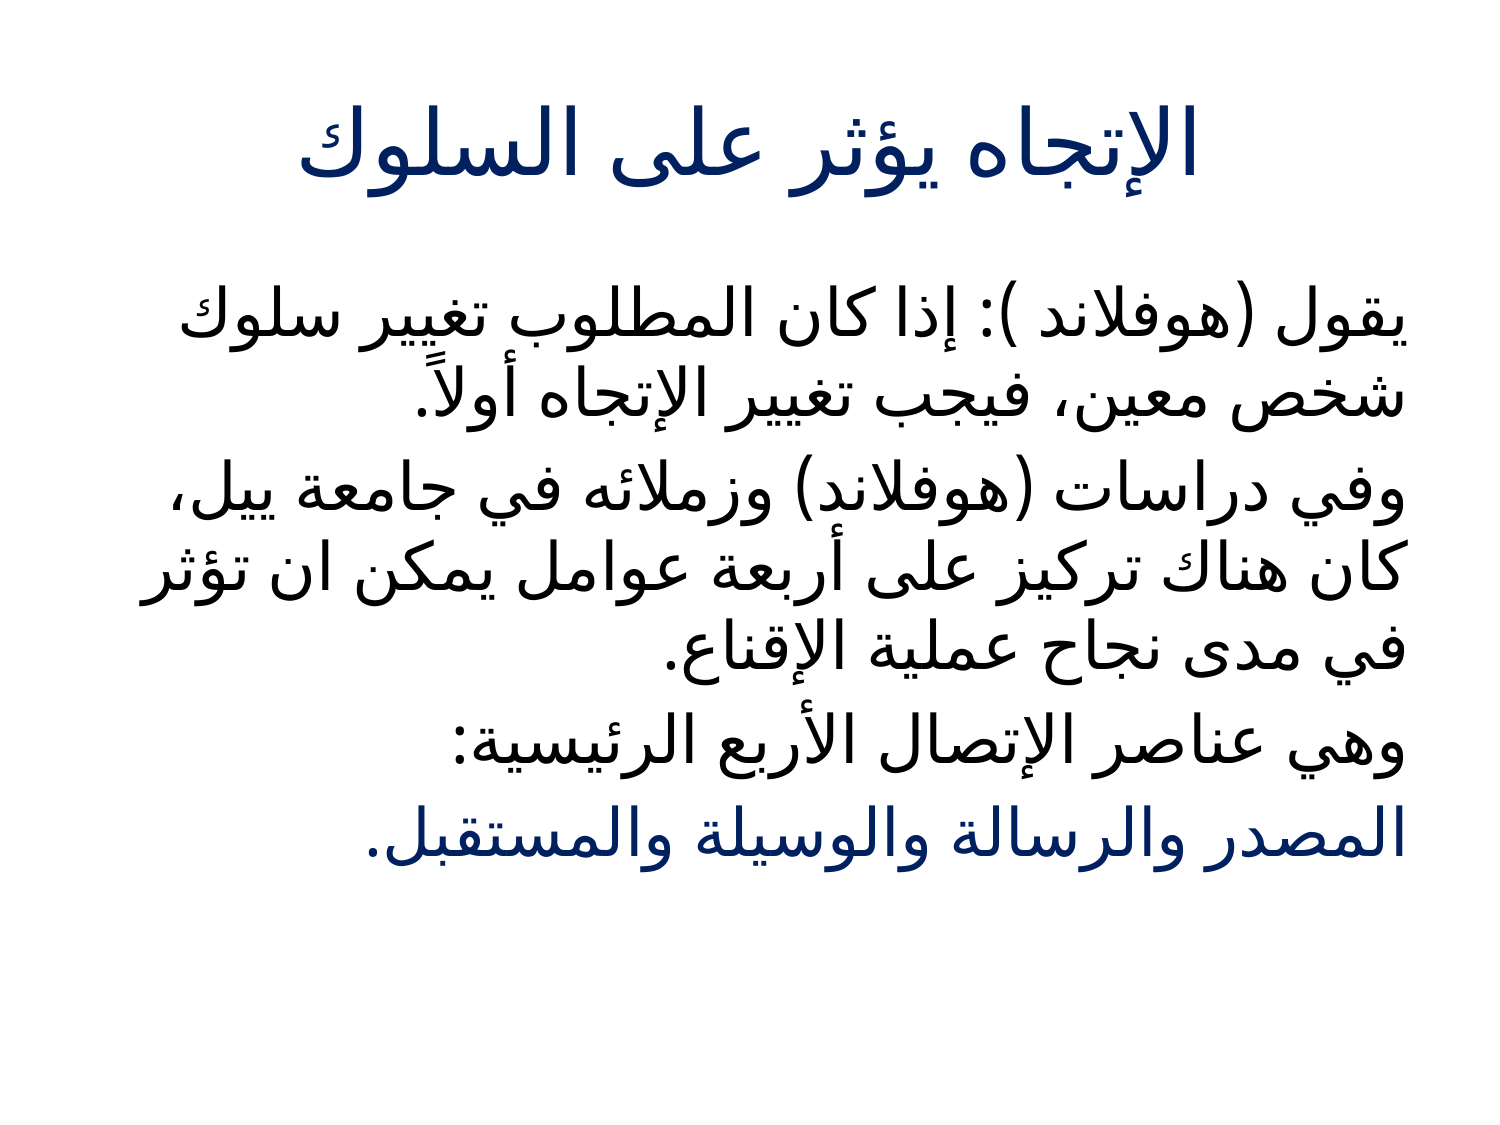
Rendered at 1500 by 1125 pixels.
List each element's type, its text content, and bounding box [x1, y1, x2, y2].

title الإتجاه يؤثر على السلوك [75, 45, 1425, 233]
list يقول (هوفلاند ): إذا كان المطلوب تغيير سلوك شخص معين، فيجب تغيير الإتجاه أولاً. وفي دراسات (هوفلاند) وزملائه في جامعة ييل، كان هناك تركيز على أربعة عوامل يمكن ان تؤثر في مدى نجاح عملية الإقناع. وهي عناصر الإتصال الأربع الرئيسية: المصدر والرسالة والوسيلة والمستقبل. [75, 262, 1425, 1005]
